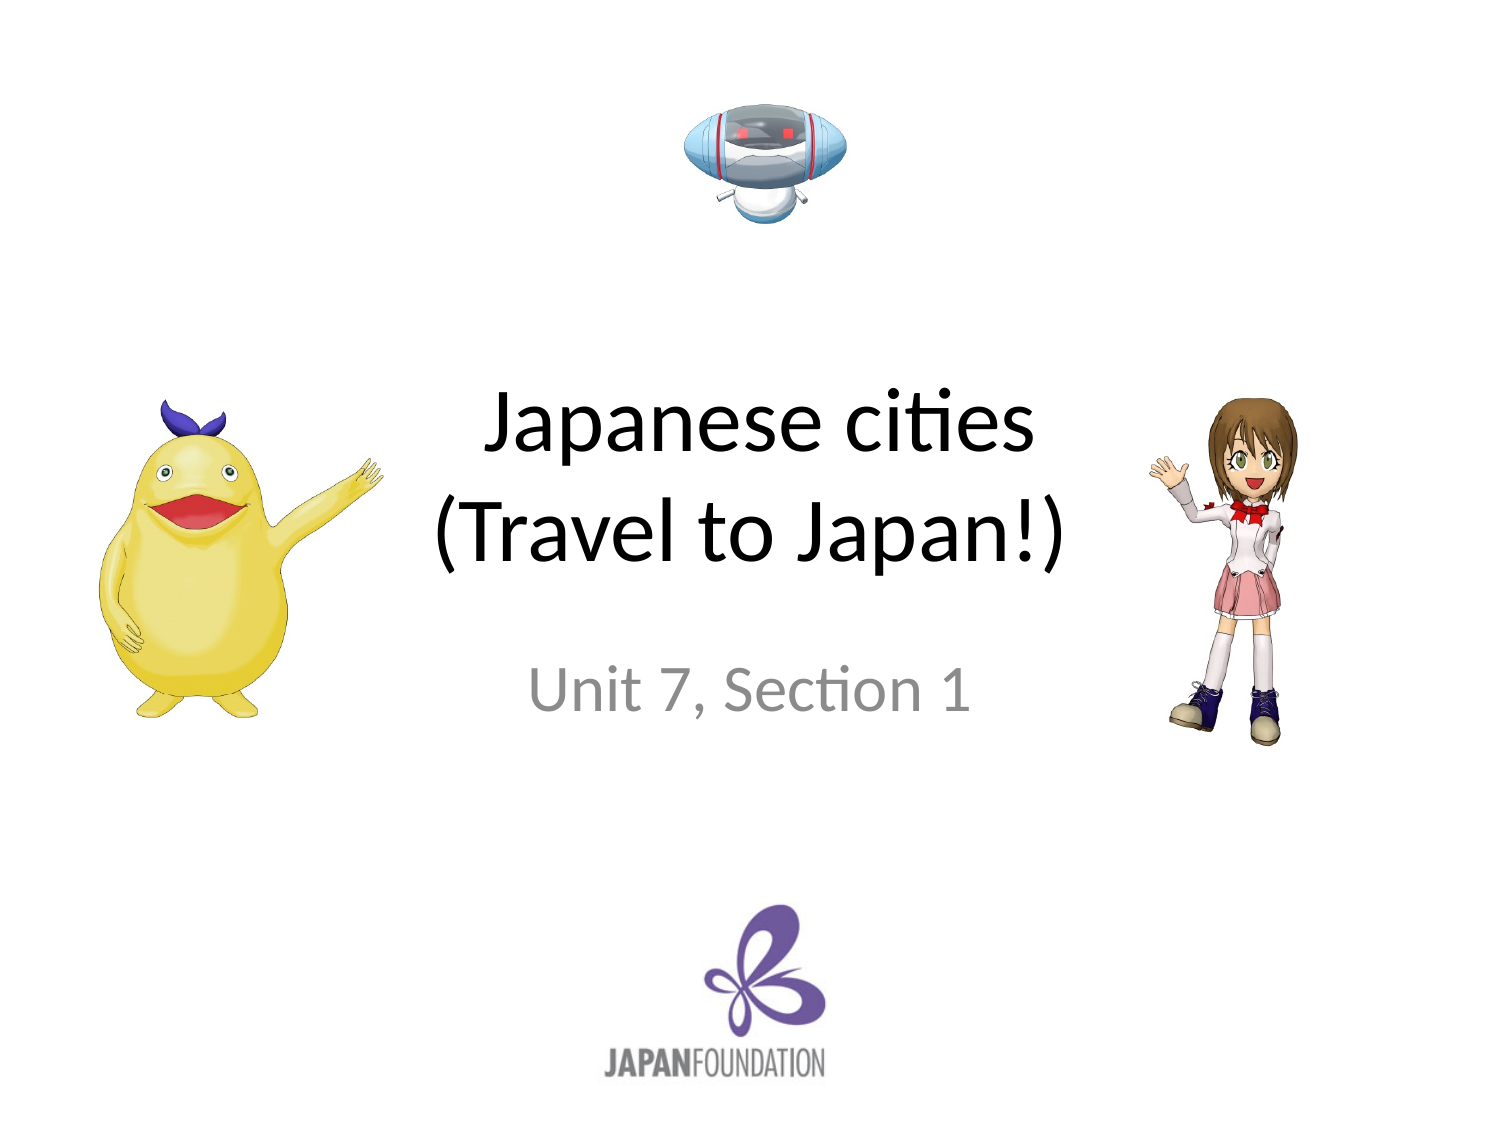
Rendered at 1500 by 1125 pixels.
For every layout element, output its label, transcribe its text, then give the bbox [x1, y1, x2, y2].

picture [0, 380, 464, 733]
title Japanese cities (Travel to Japan!) [112, 349, 1388, 591]
subtitle Unit 7, Section 1 [225, 637, 1275, 925]
picture [944, 361, 1500, 752]
picture [596, 893, 836, 1090]
picture [631, 63, 897, 241]
